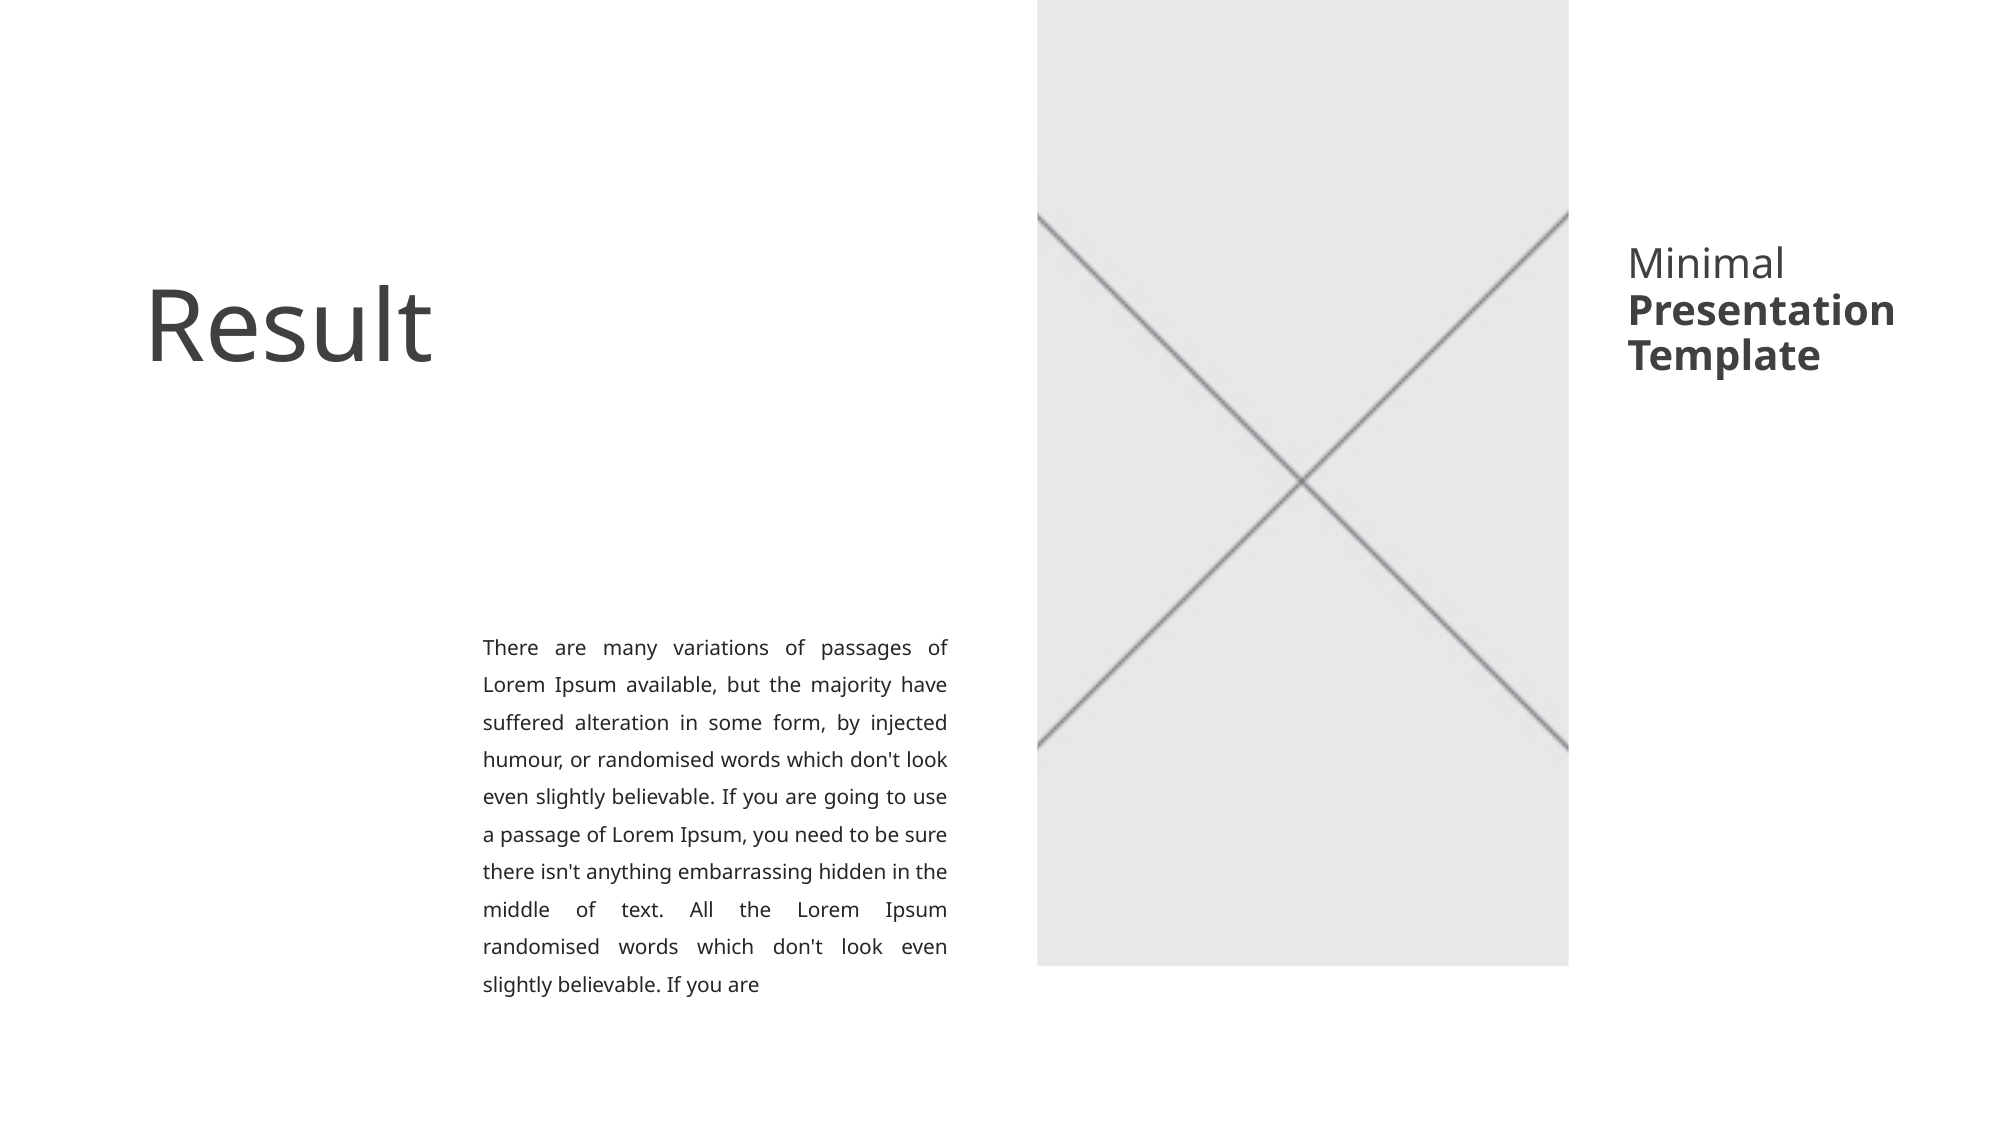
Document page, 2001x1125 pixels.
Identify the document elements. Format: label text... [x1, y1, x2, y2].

text_box Result [127, 232, 890, 411]
text_box Presentation [1612, 276, 1954, 321]
text_box Minimal [1612, 229, 1954, 276]
text_box Template [1612, 321, 1954, 387]
text_box There are many variations of passages of Lorem Ipsum available, but the majority have suffered alteration in some form, by injected humour, or randomised words which don't look even slightly believable. If you are going to use a passage of Lorem Ipsum, you need to be sure there isn't anything embarrassing hidden in the middle of text. All the Lorem Ipsum randomised words which don't look even slightly believable. If you are [468, 614, 963, 1004]
picture [1037, 0, 1569, 966]
